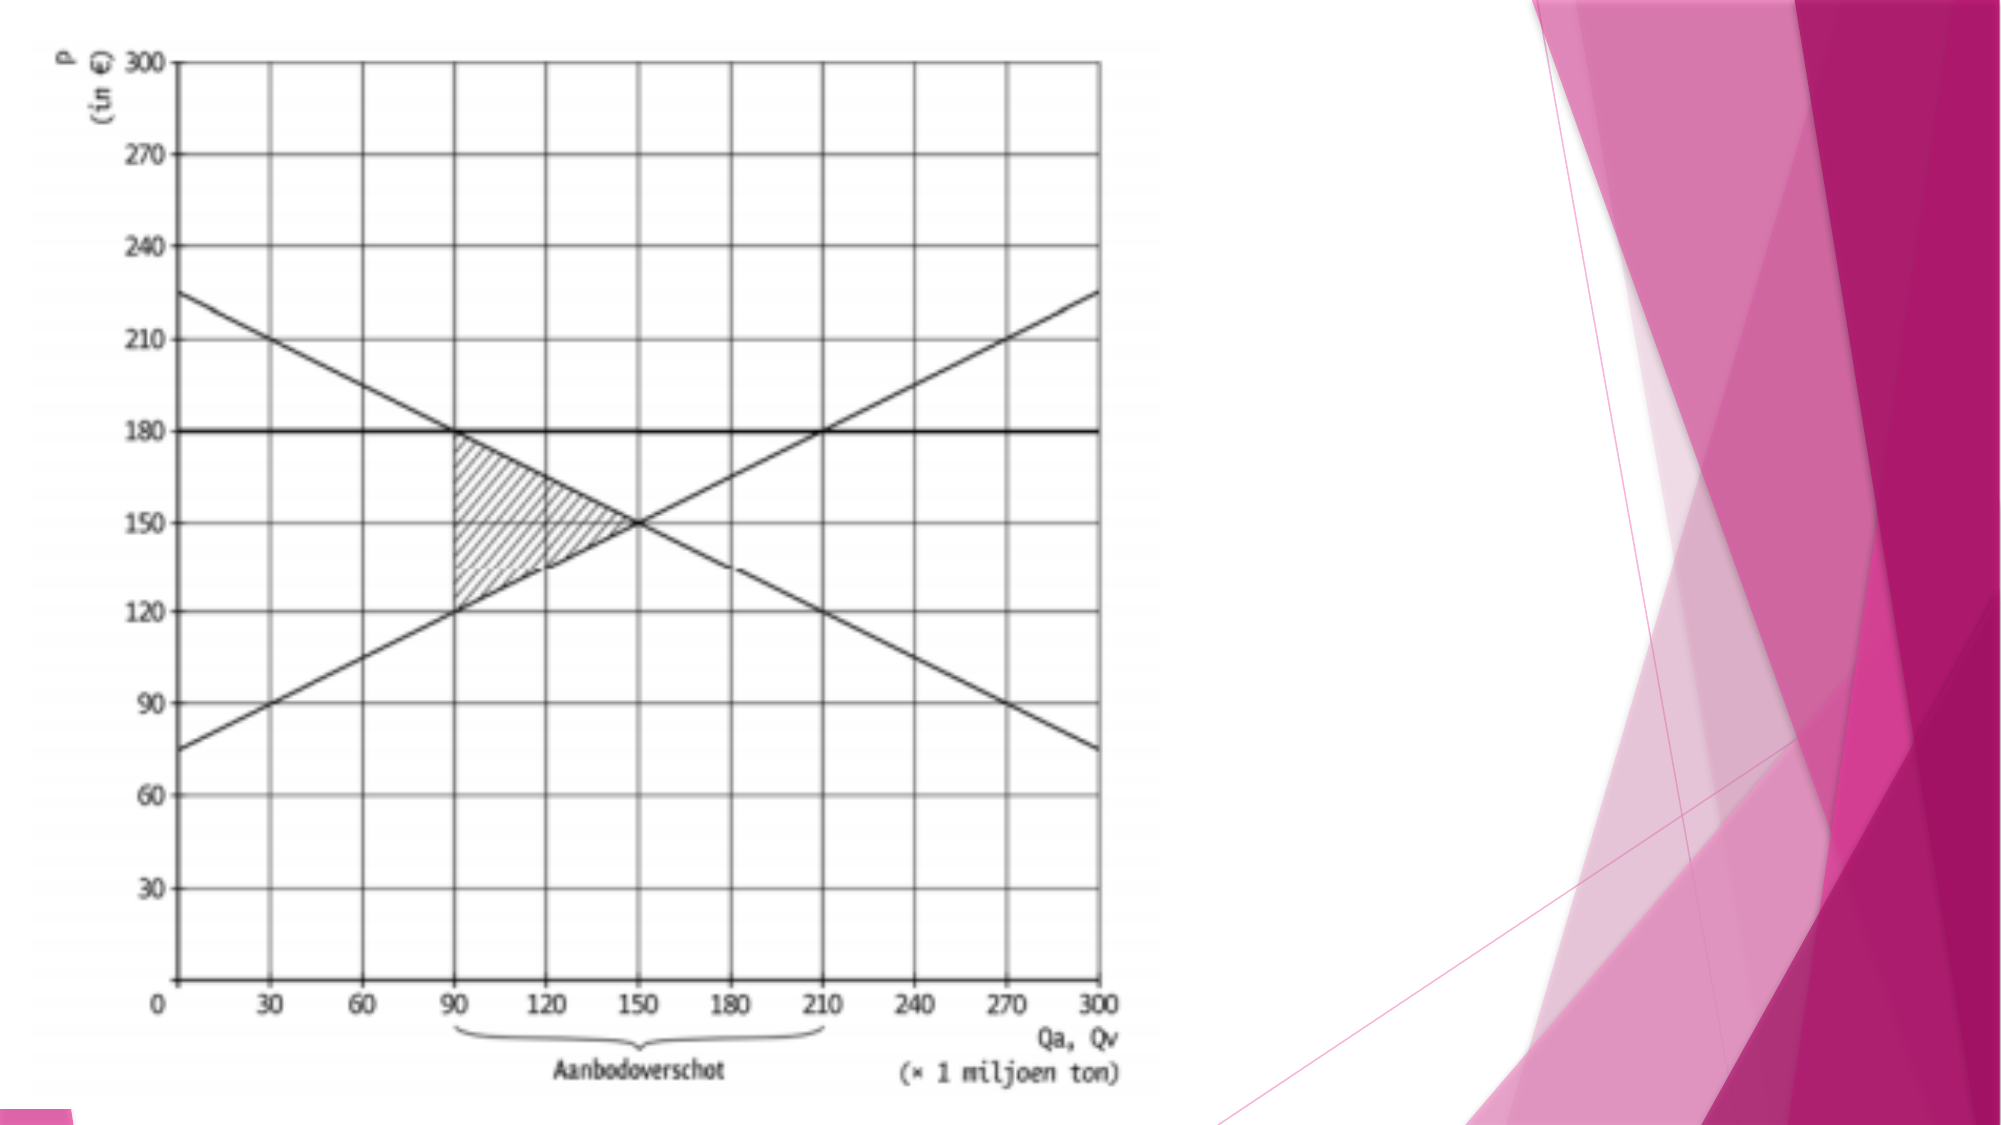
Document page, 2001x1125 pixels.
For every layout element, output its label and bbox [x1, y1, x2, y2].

picture [0, 0, 1163, 1110]
